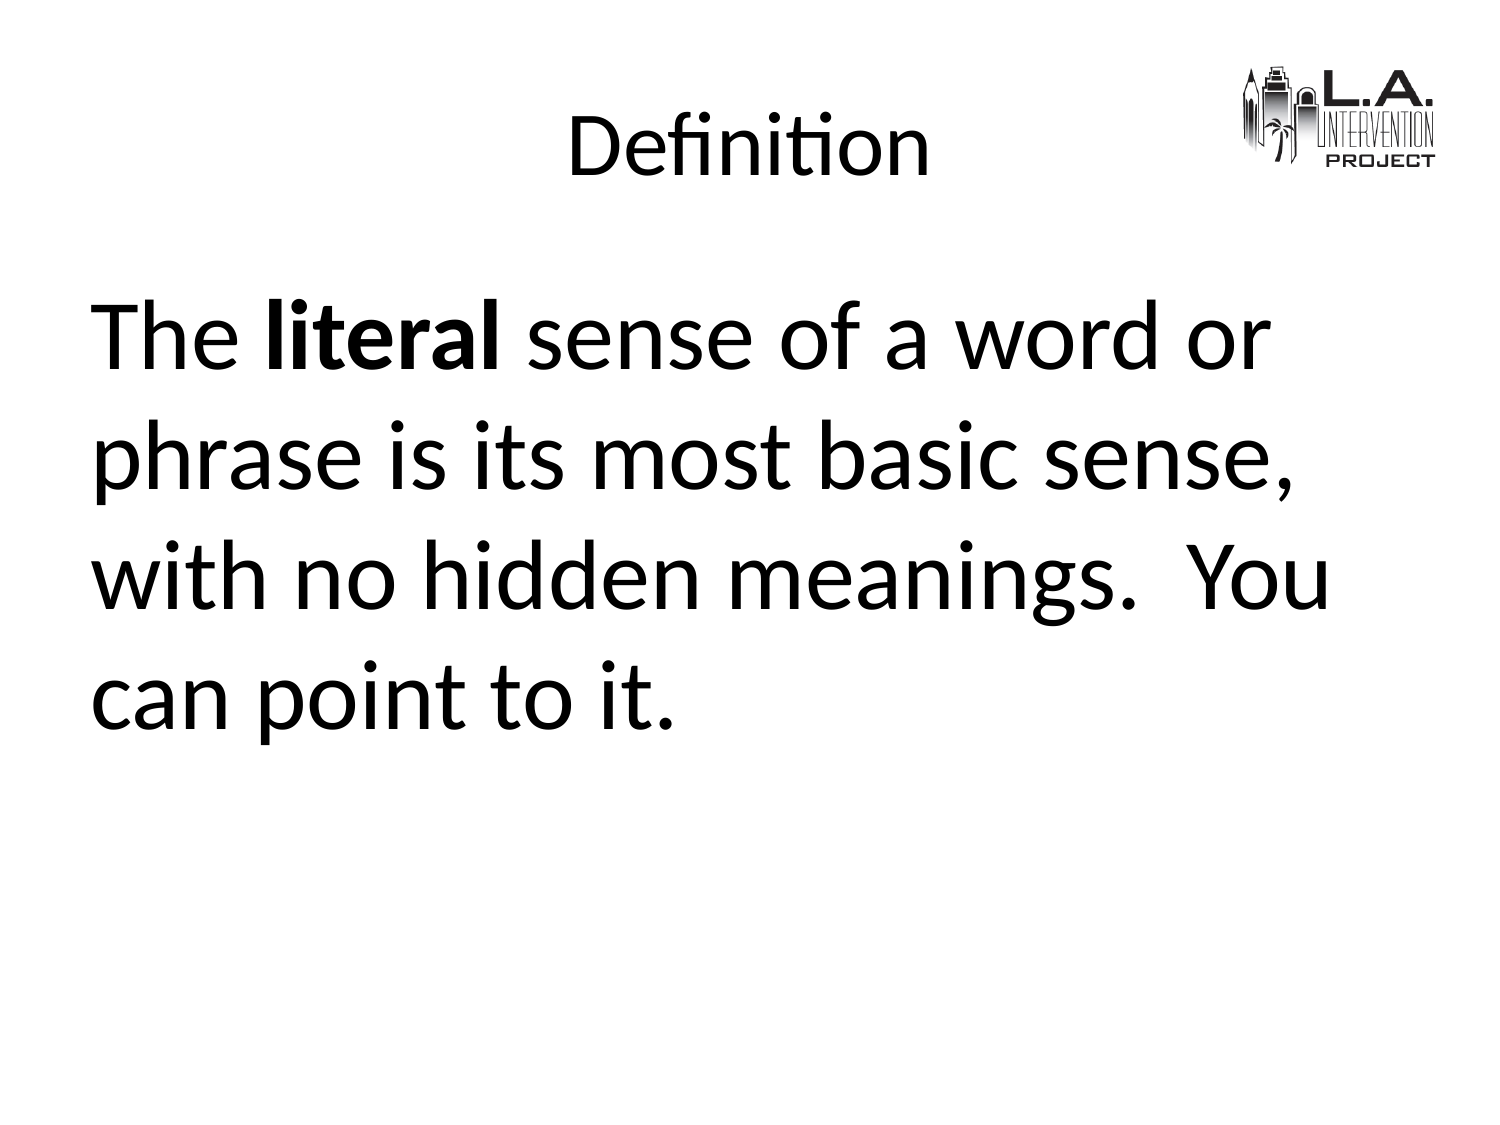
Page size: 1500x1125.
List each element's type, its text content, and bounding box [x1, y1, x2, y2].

picture [1233, 50, 1451, 184]
list The literal sense of a word or phrase is its most basic sense, with no hidden meanings. You can point to it. [75, 262, 1425, 1005]
title Definition [75, 45, 1425, 233]
